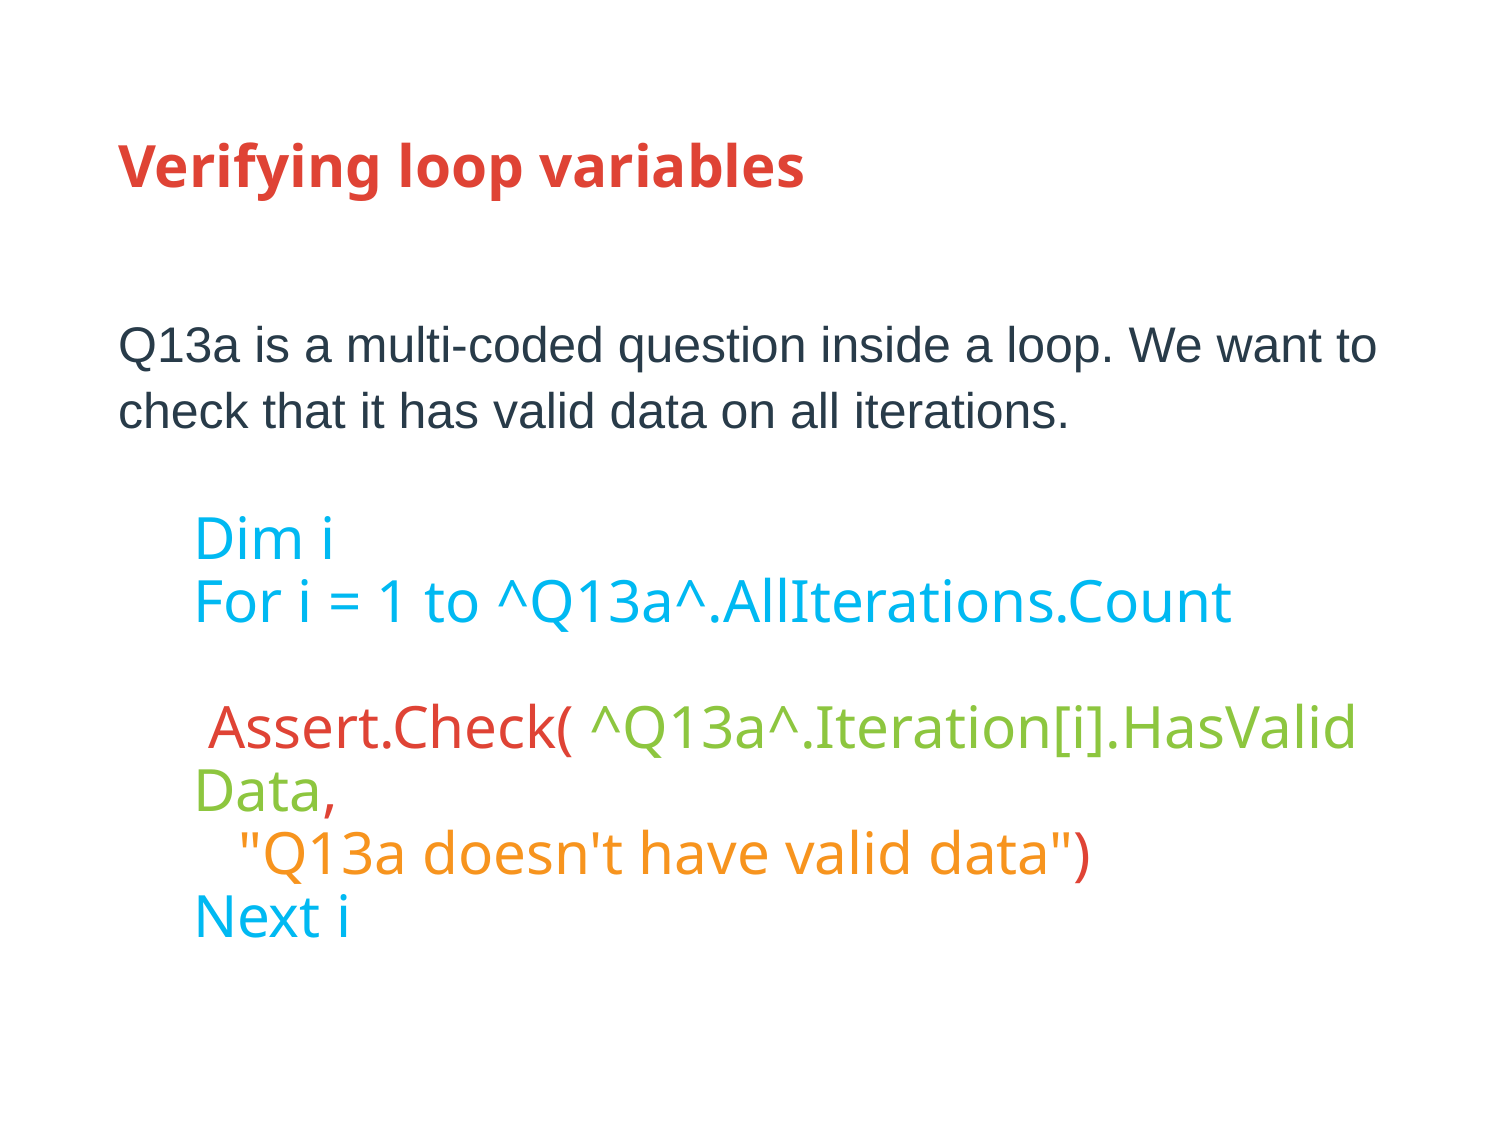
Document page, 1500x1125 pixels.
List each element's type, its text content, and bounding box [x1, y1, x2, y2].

list Q13a is a multi-coded question inside a loop. We want to check that it has valid data on all iterations. Dim i For i = 1 to ^Q13a^.AllIterations.Count Assert.Check( ^Q13a^.Iteration[i].HasValidData, "Q13a doesn't have valid data") Next i [103, 299, 1397, 1014]
title Verifying loop variables [103, 59, 1397, 278]
